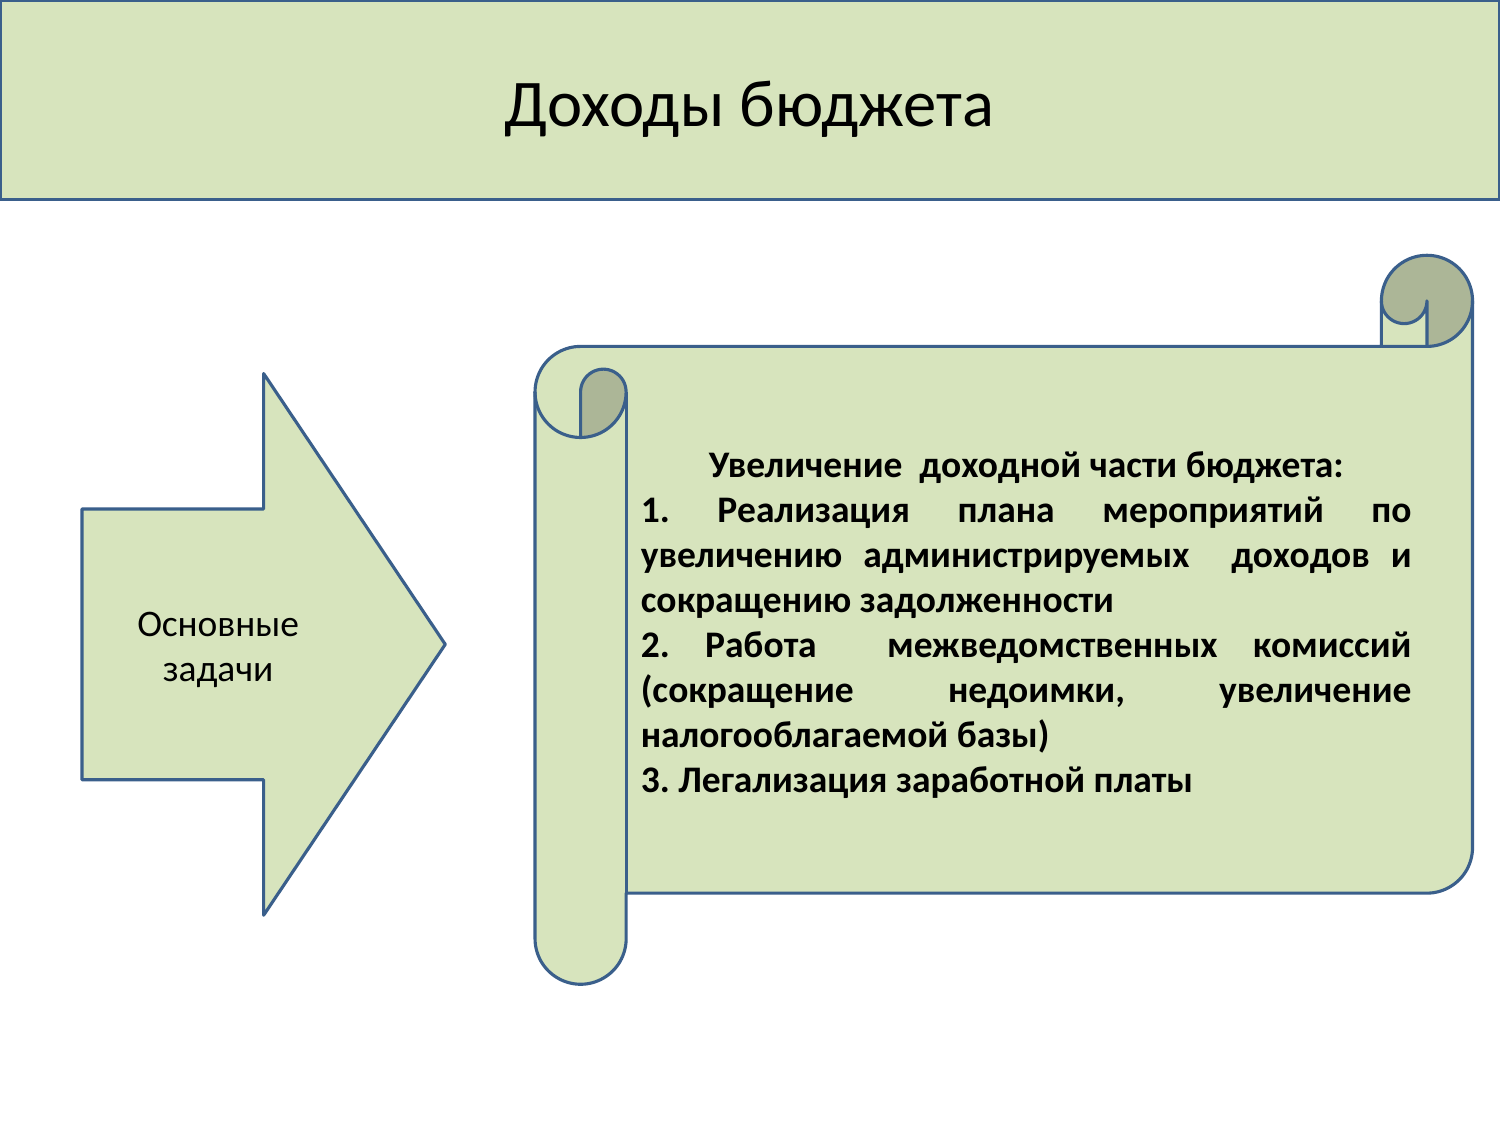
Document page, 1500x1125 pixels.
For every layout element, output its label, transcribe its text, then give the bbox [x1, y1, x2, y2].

title Доходы бюджета [0, 0, 1500, 184]
chart [0, 184, 1500, 1125]
